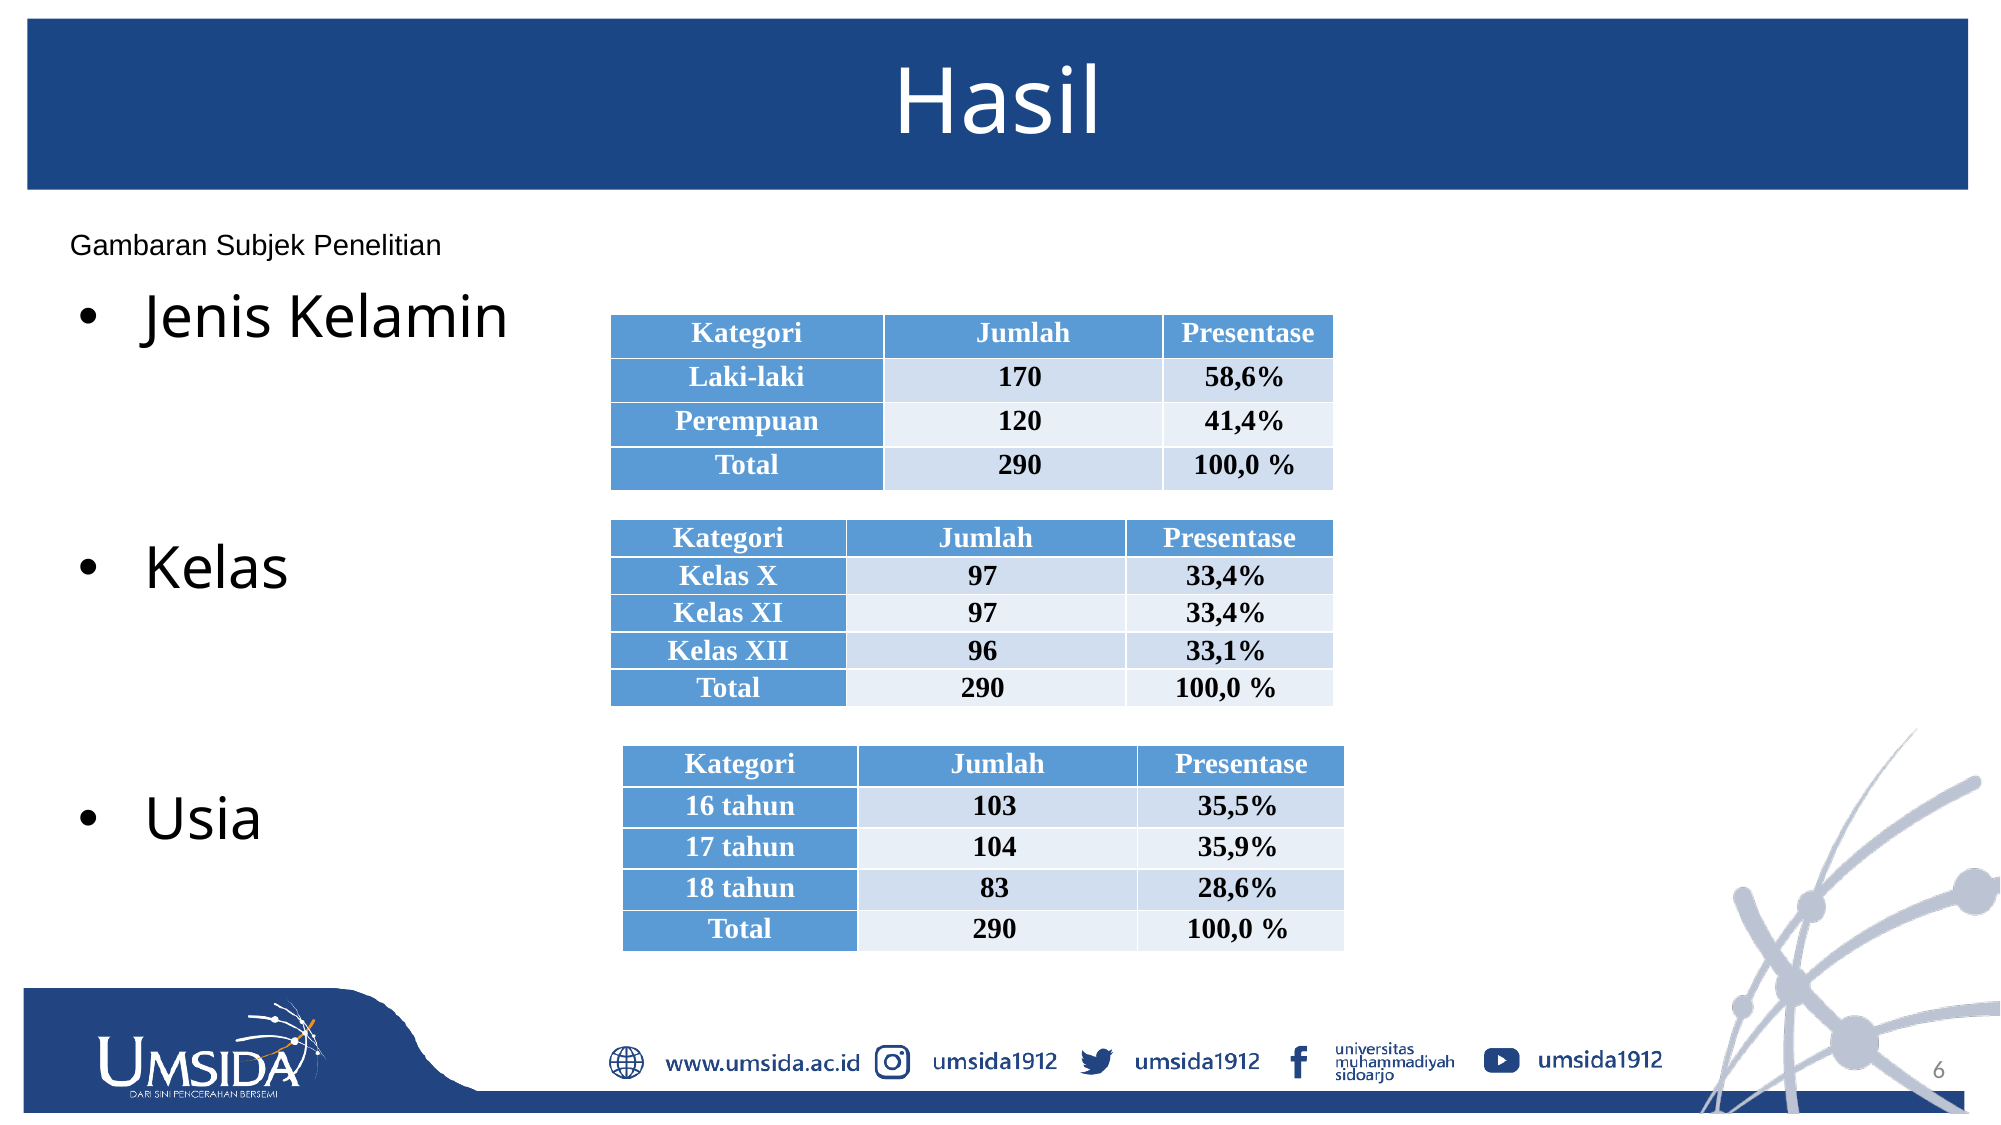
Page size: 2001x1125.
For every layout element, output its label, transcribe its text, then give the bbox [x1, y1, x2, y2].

table_cell Total [623, 911, 857, 951]
table_cell 83 [859, 870, 1137, 910]
table_cell 28,6% [1138, 870, 1344, 910]
table_cell 35,5% [1138, 788, 1344, 827]
table_cell 33,1% [1127, 633, 1333, 668]
picture [23, 51, 2001, 1114]
table_cell Kelas X [611, 558, 846, 594]
table_cell 17 tahun [623, 829, 857, 868]
table_header Presentase [1138, 746, 1344, 786]
table_header Presentase [1127, 520, 1333, 556]
table_cell Total [611, 448, 883, 490]
table_cell 104 [859, 829, 1137, 868]
table_cell 97 [847, 595, 1125, 631]
table_cell 120 [885, 403, 1162, 446]
table_cell 100,0 % [1164, 448, 1333, 490]
table_cell 103 [859, 788, 1137, 827]
table_cell 100,0 % [1127, 670, 1333, 706]
table_header Kategori [623, 746, 857, 786]
table_cell 290 [859, 911, 1137, 951]
table_cell 290 [885, 448, 1162, 490]
text_box Jenis Kelamin Kelas Usia [54, 279, 1631, 947]
table_cell Total [611, 670, 846, 706]
table_header Kategori [611, 315, 883, 358]
table_cell Perempuan [611, 403, 883, 446]
table_header Presentase [1164, 315, 1333, 358]
table_cell Kelas XII [611, 633, 846, 668]
table_header Jumlah [859, 746, 1137, 786]
table_cell 96 [847, 633, 1125, 668]
table_cell 170 [885, 359, 1162, 402]
text_box Gambaran Subjek Penelitian [54, 219, 827, 269]
table_cell 18 tahun [623, 870, 857, 910]
table_cell 100,0 % [1138, 911, 1344, 951]
table_cell 97 [847, 558, 1125, 594]
table_header Jumlah [847, 520, 1125, 556]
table_cell Kelas XI [611, 595, 846, 631]
table_cell 290 [847, 670, 1125, 706]
table_cell 33,4% [1127, 595, 1333, 631]
table_cell 33,4% [1127, 558, 1333, 594]
table_cell 58,6% [1164, 359, 1333, 402]
table_cell 16 tahun [623, 788, 857, 827]
table_cell 41,4% [1164, 403, 1333, 446]
title Hasil [27, 18, 1969, 190]
table_header Jumlah [885, 315, 1162, 358]
table_header Kategori [611, 520, 846, 556]
table_cell Laki-laki [611, 359, 883, 402]
table_cell 35,9% [1138, 829, 1344, 868]
